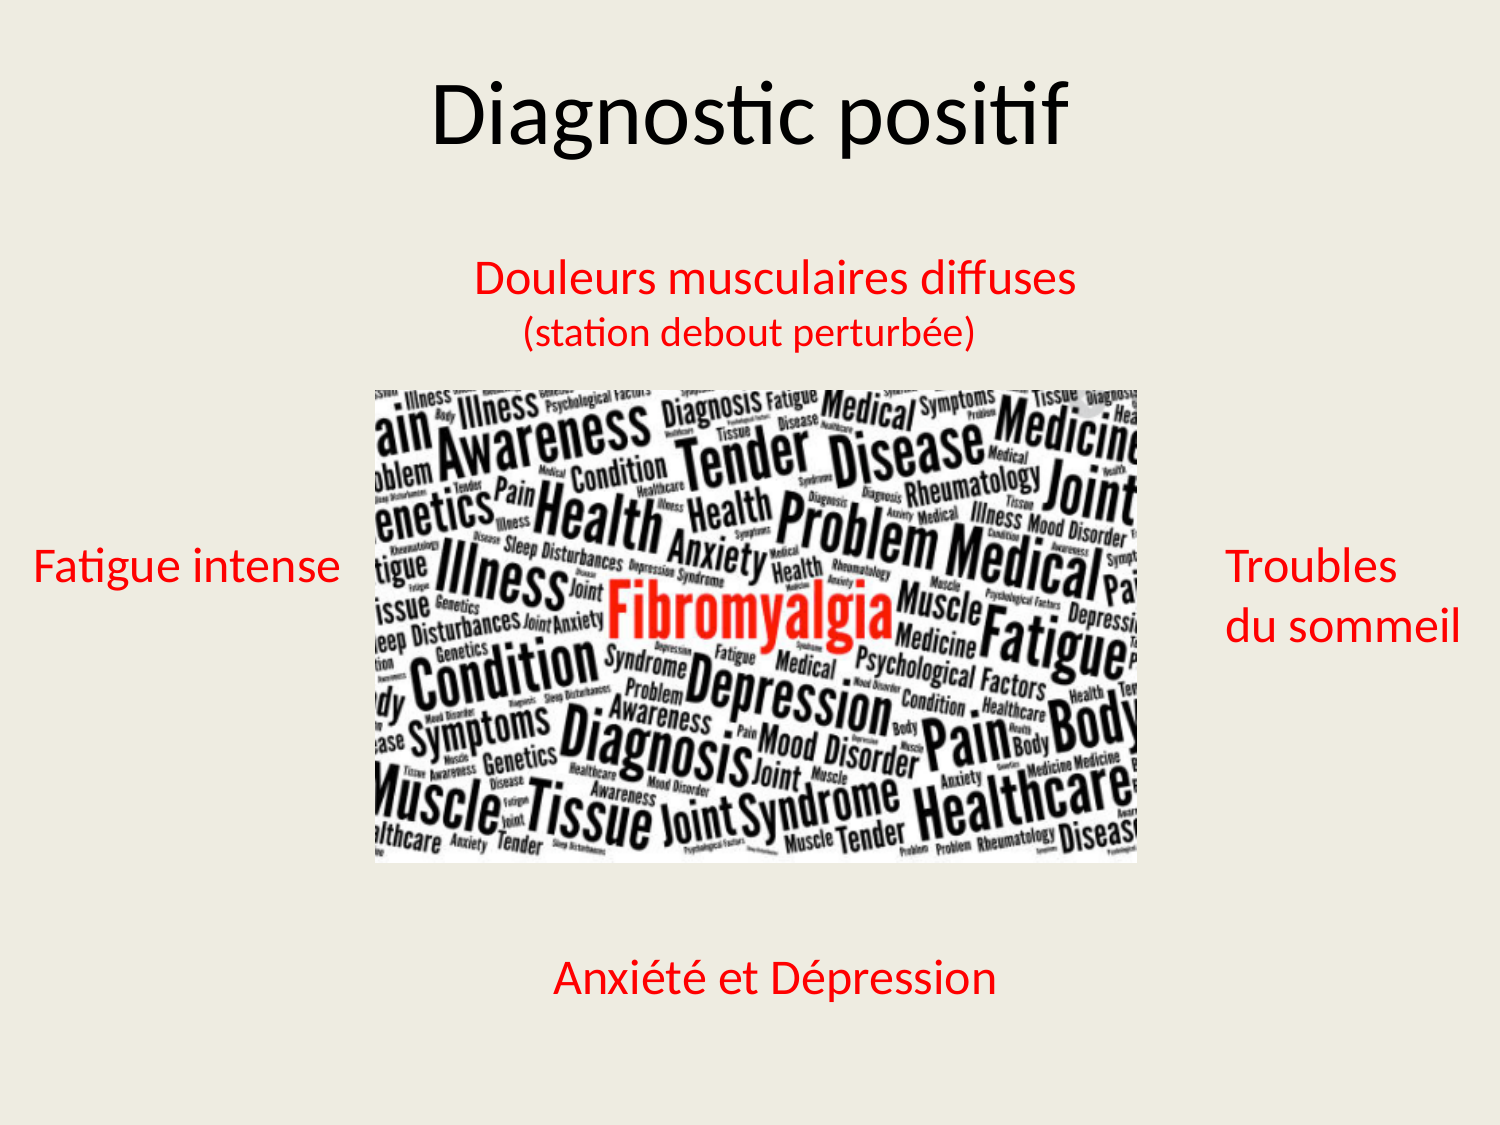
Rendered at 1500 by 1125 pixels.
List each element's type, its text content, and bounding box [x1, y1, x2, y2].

title Diagnostic positif [75, 45, 1425, 233]
text_box Fatigue intense [18, 524, 357, 600]
text_box Anxiété et Dépression [538, 937, 1013, 1013]
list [374, 390, 1137, 863]
text_box Douleurs musculaires diffuses (station debout perturbée) [459, 237, 1093, 363]
text_box Troubles du sommeil [1210, 524, 1478, 660]
